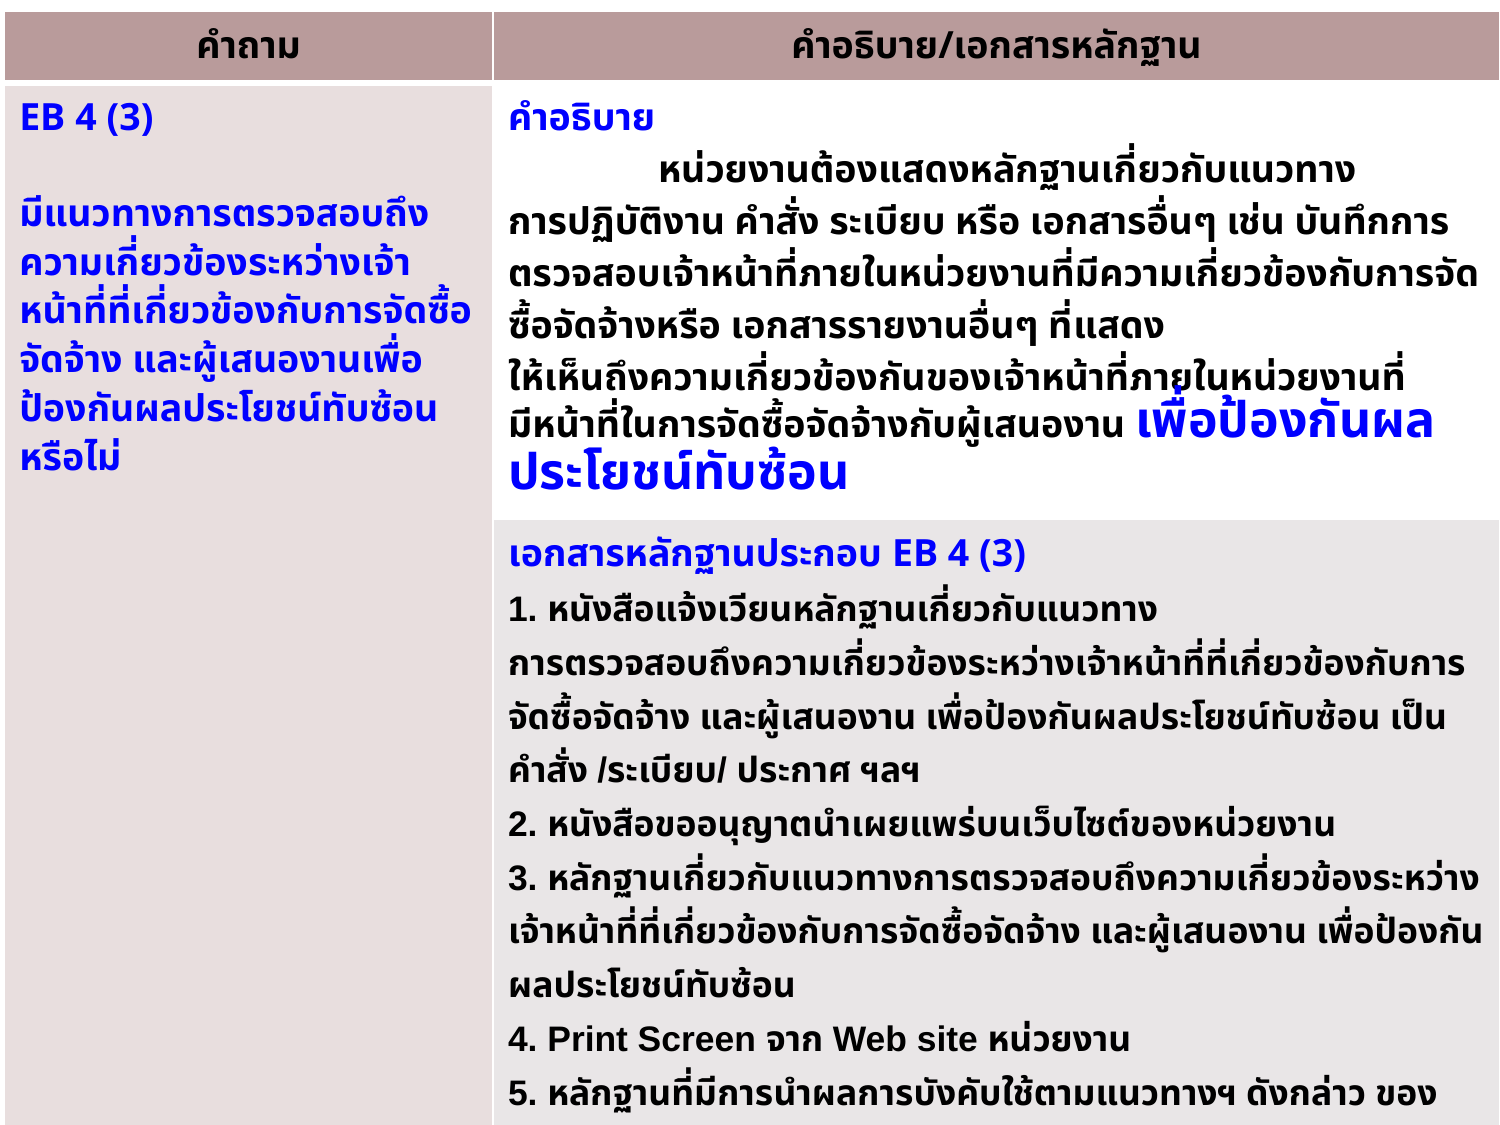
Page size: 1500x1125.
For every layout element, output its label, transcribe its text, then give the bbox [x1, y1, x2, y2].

table_header คำอธิบาย/เอกสารหลักฐาน [494, 12, 1499, 80]
table_cell คำอธิบาย หน่วยงานต้องแสดงหลักฐานเกี่ยวกับแนวทาง การปฏิบัติงาน คำสั่ง ระเบียบ หรือ เอกสารอื่นๆ เช่น บันทึกการตรวจสอบเจ้าหน้าที่ภายในหน่วยงานที่มีความเกี่ยวข้องกับการจัดซื้อจัดจ้างหรือ เอกสารรายงานอื่นๆ ที่แสดง ให้เห็นถึงความเกี่ยวข้องกันของเจ้าหน้าที่ภายในหน่วยงานที่มีหน้าที่ในการจัดซื้อจัดจ้างกับผู้เสนองาน เพื่อป้องกันผลประโยชน์ทับซ้อน [494, 86, 1499, 519]
table_header คำถาม [5, 12, 492, 80]
table_cell EB 4 (3) มีแนวทางการตรวจสอบถึงความเกี่ยวข้องระหว่างเจ้าหน้าที่ที่เกี่ยวข้องกับการจัดซื้อจัดจ้าง และผู้เสนองานเพื่อป้องกันผลประโยชน์ทับซ้อน หรือไม่ [5, 86, 492, 1125]
table_cell เอกสารหลักฐานประกอบ EB 4 (3) 1. หนังสือแจ้งเวียนหลักฐานเกี่ยวกับแนวทาง การตรวจสอบถึงความเกี่ยวข้องระหว่างเจ้าหน้าที่ที่เกี่ยวข้องกับการจัดซื้อจัดจ้าง และผู้เสนองาน เพื่อป้องกันผลประโยชน์ทับซ้อน เป็นคำสั่ง /ระเบียบ/ ประกาศ ฯลฯ 2. หนังสือขออนุญาตนำเผยแพร่บนเว็บไซต์ของหน่วยงาน 3. หลักฐานเกี่ยวกับแนวทางการตรวจสอบถึงความเกี่ยวข้องระหว่างเจ้าหน้าที่ที่เกี่ยวข้องกับการจัดซื้อจัดจ้าง และผู้เสนองาน เพื่อป้องกันผลประโยชน์ทับซ้อน 4. Print Screen จาก Web site หน่วยงาน 5. หลักฐานที่มีการนำผลการบังคับใช้ตามแนวทางฯ ดังกล่าว ของปีงบประมาณ พ.ศ. 2559 และในไตรมาส 1-2 ของปีงบประมาณ พ.ศ. 2560 ต่อผู้บริหาร [494, 520, 1499, 1125]
